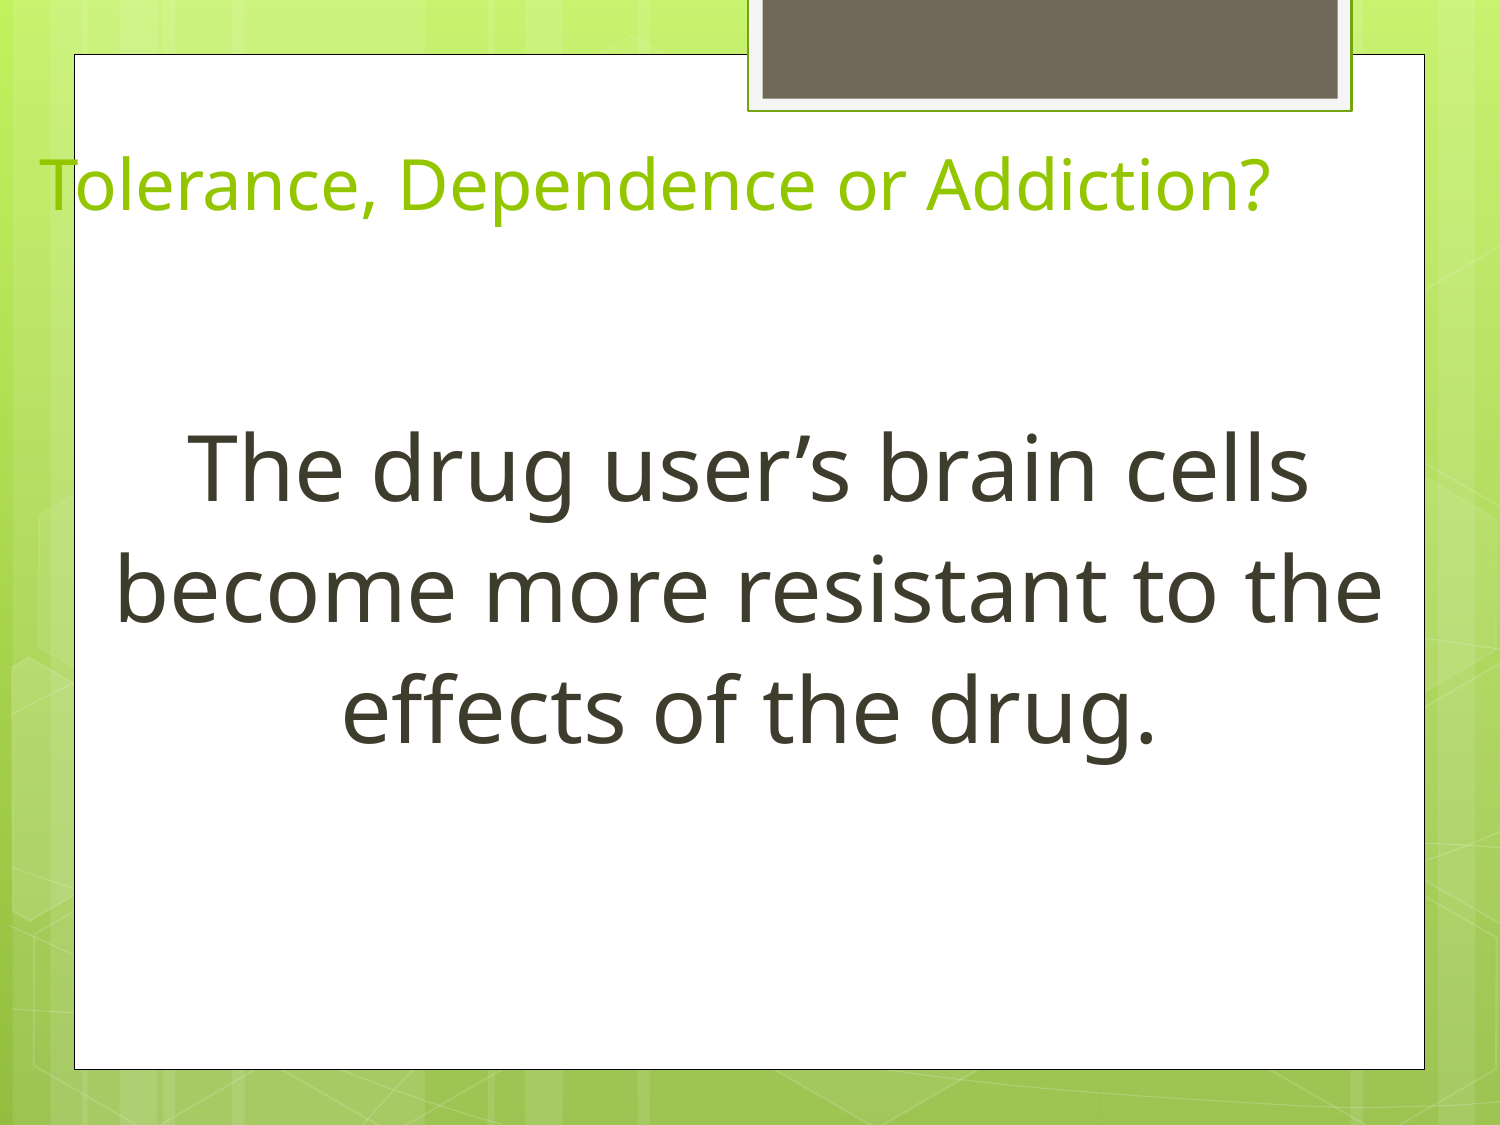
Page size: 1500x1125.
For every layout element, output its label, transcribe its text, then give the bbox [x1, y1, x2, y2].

list The drug user’s brain cells become more resistant to the effects of the drug. [75, 262, 1425, 1063]
title Tolerance, Dependence or Addiction? [24, 45, 1475, 233]
